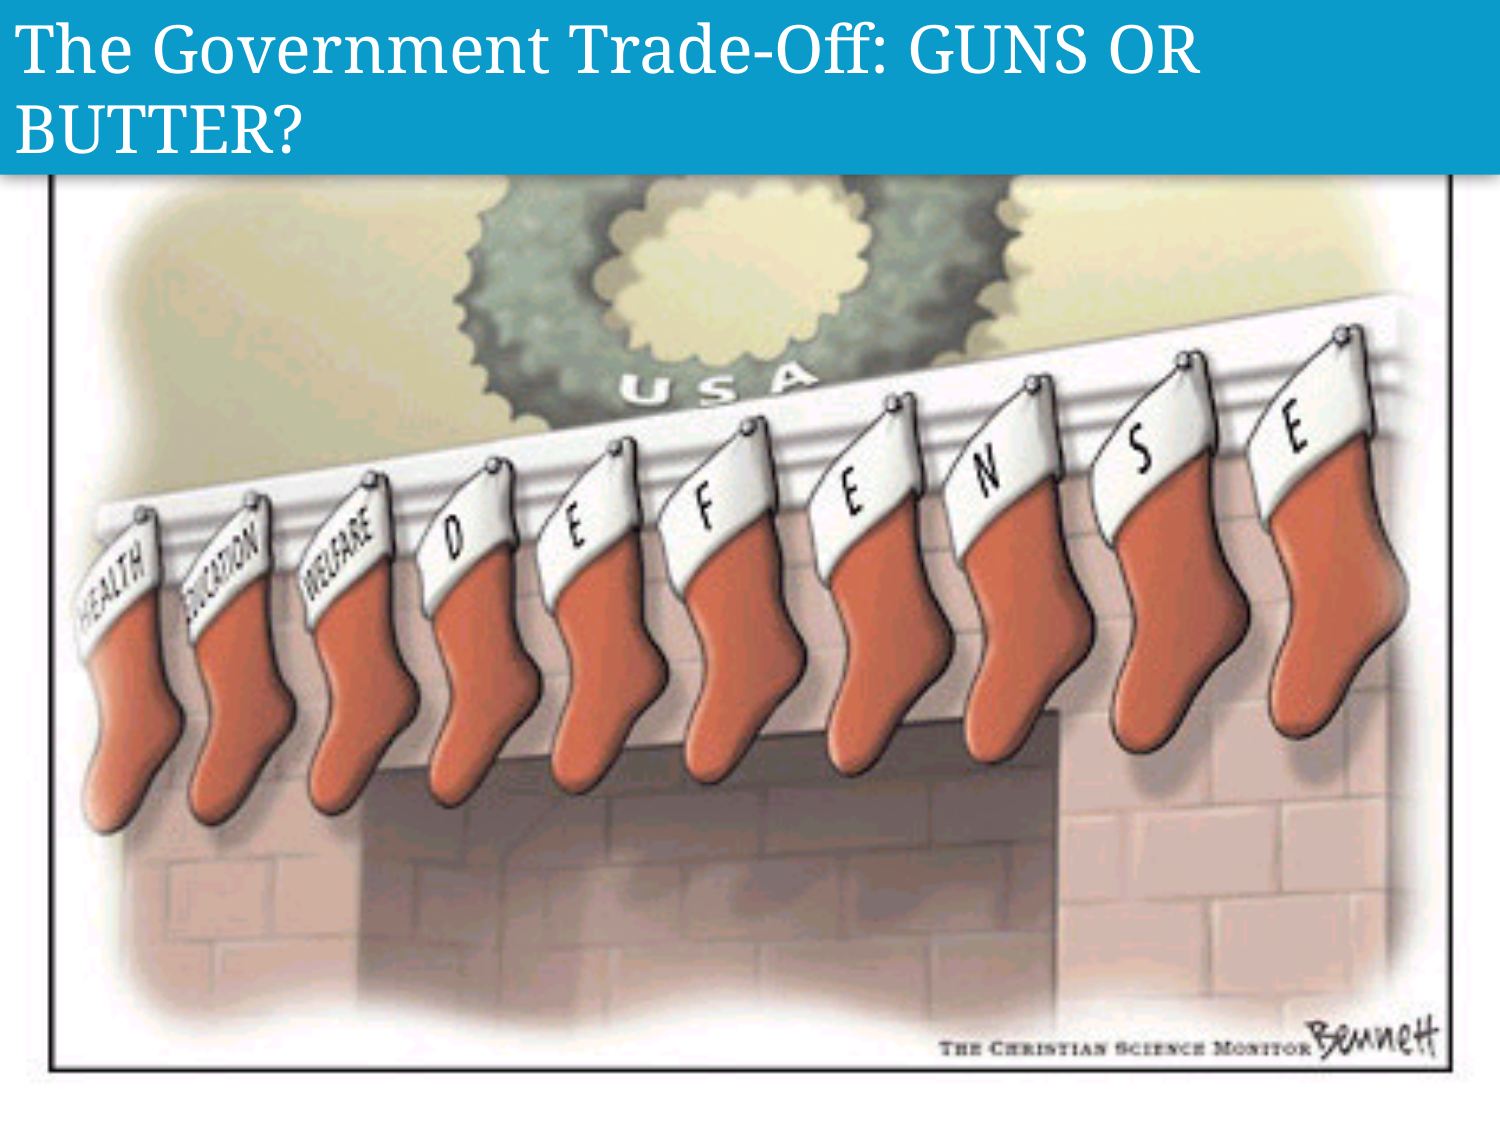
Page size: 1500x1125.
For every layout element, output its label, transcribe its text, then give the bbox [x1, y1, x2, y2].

picture [17, 106, 53, 152]
picture [232, 106, 273, 152]
picture [149, 106, 186, 152]
text_box The Government Trade-Off: GUNS OR BUTTER? [0, 0, 1500, 96]
picture [60, 106, 104, 153]
picture [191, 106, 226, 152]
picture [283, 145, 290, 153]
picture [0, 175, 1500, 1125]
picture [108, 106, 145, 152]
picture [275, 105, 300, 139]
